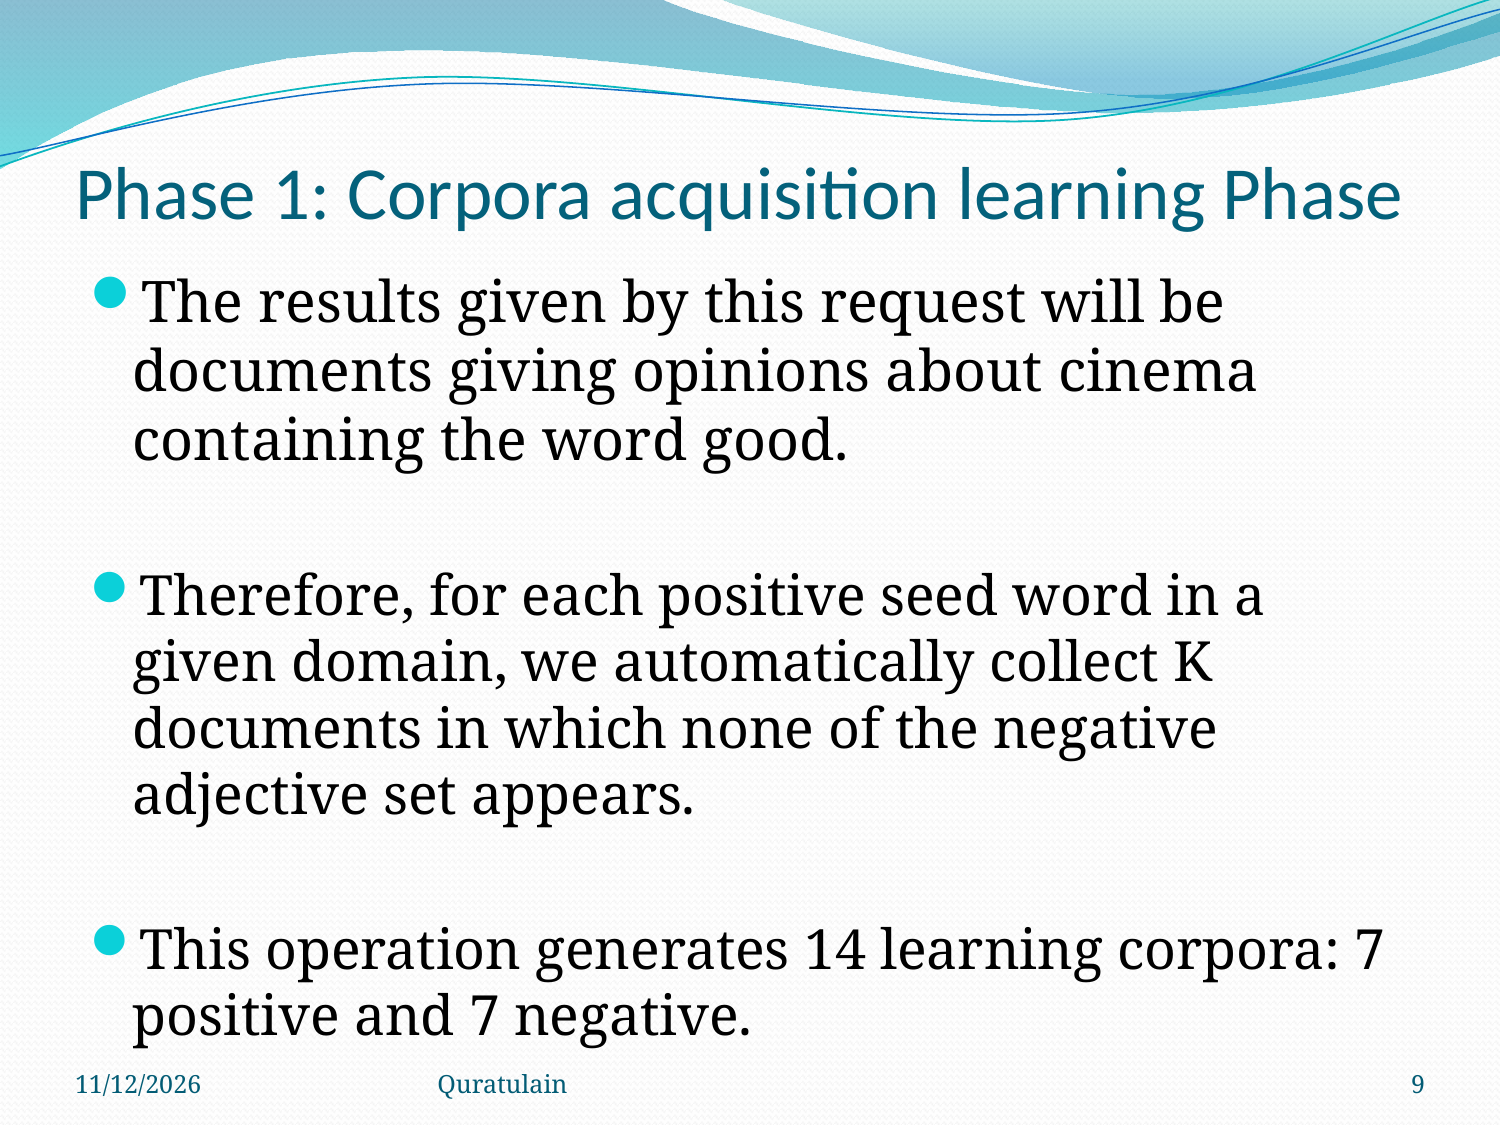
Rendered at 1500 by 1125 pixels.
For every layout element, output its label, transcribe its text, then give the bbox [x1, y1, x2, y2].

footer Quratulain [437, 1042, 988, 1103]
slide_number 9 [1299, 1042, 1425, 1103]
title Phase 1: Corpora acquisition learning Phase [75, 46, 1425, 235]
list The results given by this request will be documents giving opinions about cinema containing the word good. Therefore, for each positive seed word in a given domain, we automatically collect K documents in which none of the negative adjective set appears. This operation generates 14 learning corpora: 7 positive and 7 negative. [75, 257, 1425, 1055]
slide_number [75, 1042, 425, 1103]
